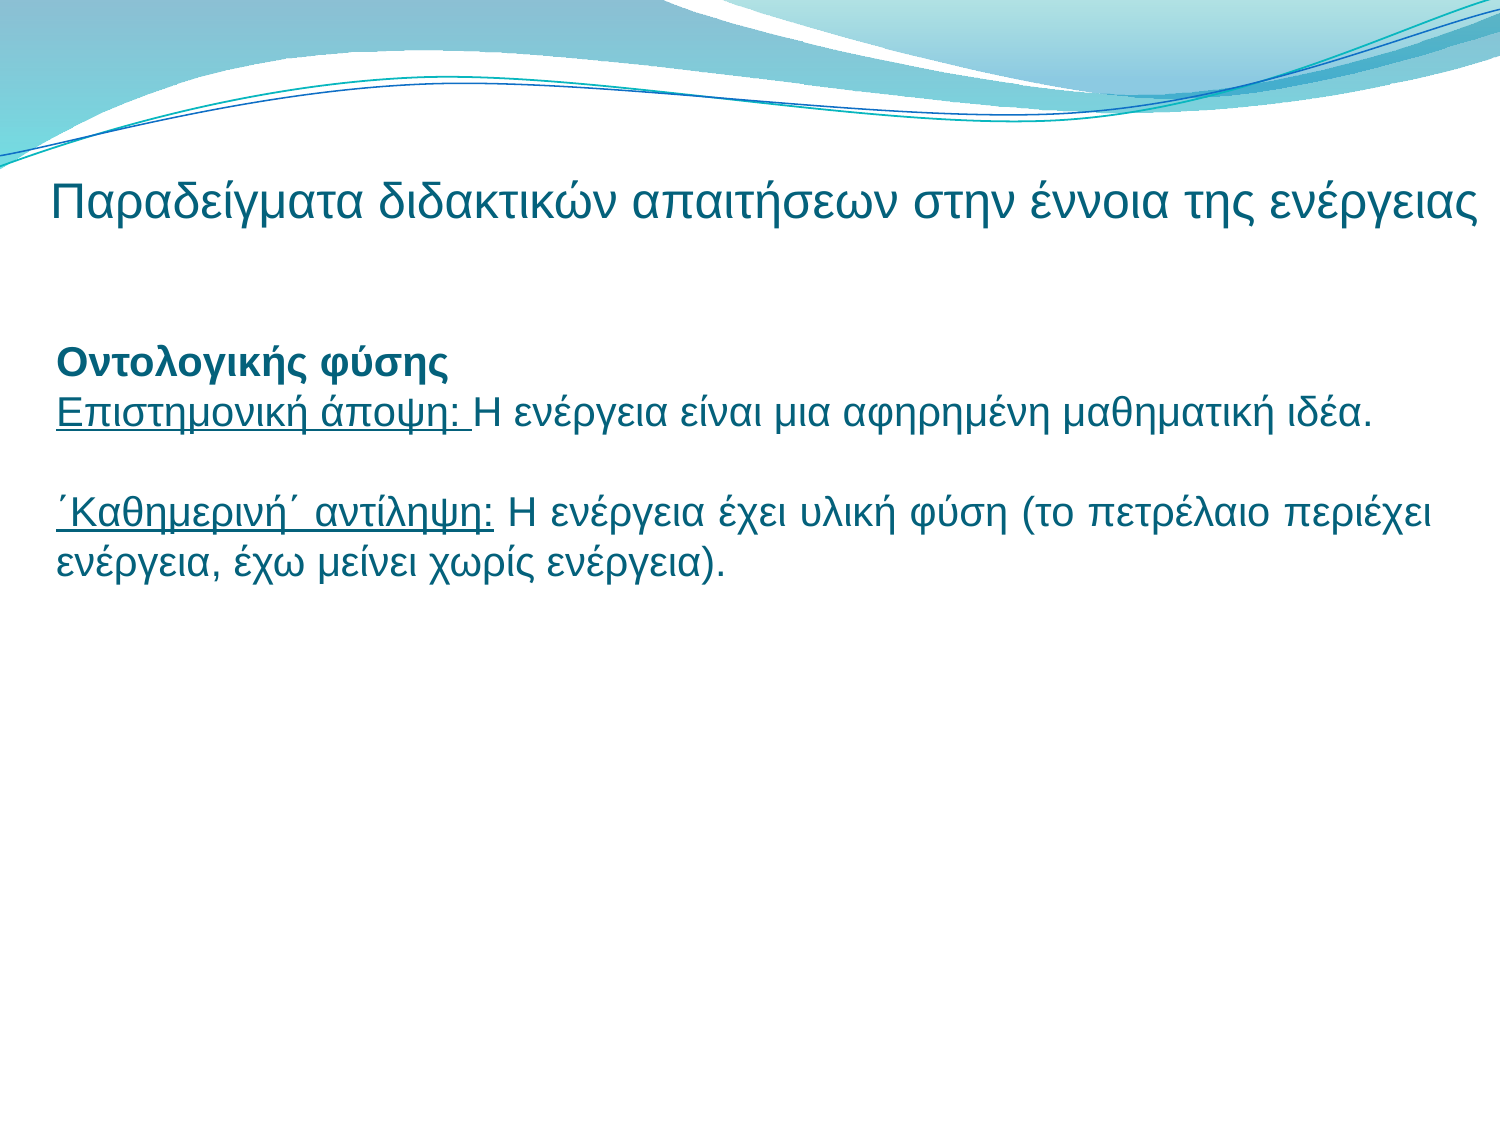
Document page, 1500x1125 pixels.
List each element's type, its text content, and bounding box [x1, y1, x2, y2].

text_box Οντολογικής φύσης Επιστημονική άποψη: Η ενέργεια είναι μια αφηρημένη μαθηματική ιδέα. ΄Καθημερινή΄ αντίληψη: Η ενέργεια έχει υλική φύση (το πετρέλαιο περιέχει ενέργεια, έχω μείνει χωρίς ενέργεια). [41, 302, 1447, 643]
text_box Παραδείγματα διδακτικών απαιτήσεων στην έννοια της ενέργειας [29, 160, 1500, 236]
